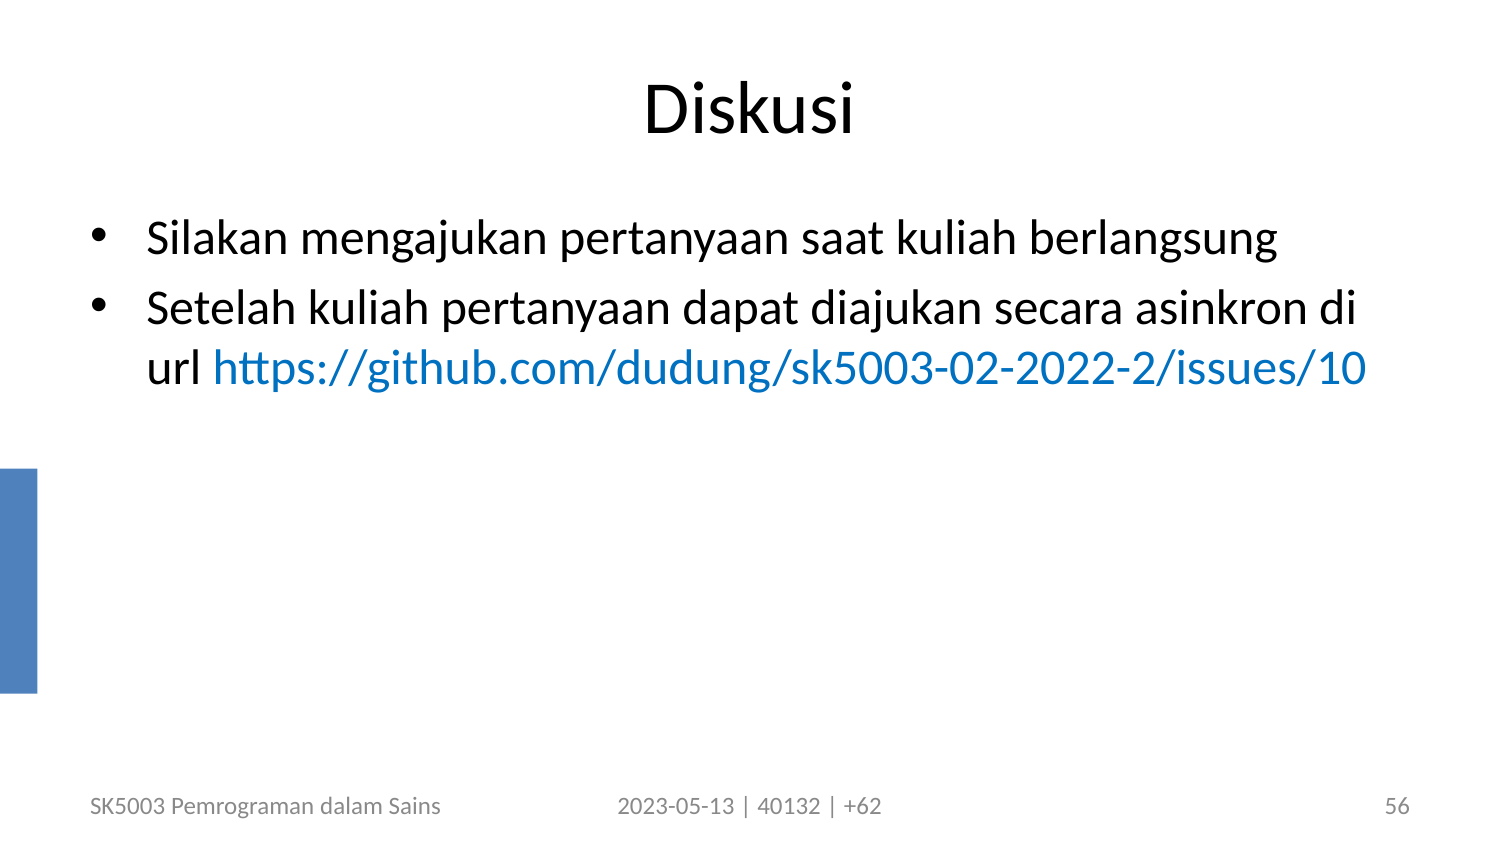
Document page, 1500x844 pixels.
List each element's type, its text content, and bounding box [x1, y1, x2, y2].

text_box [203, 334, 1366, 401]
list Silakan mengajukan pertanyaan saat kuliah berlangsung Setelah kuliah pertanyaan dapat diajukan secara asinkron di url https://github.com/dudung/sk5003-02-2022-2/issues/10 [74, 196, 1426, 754]
footer 2023-05-13 | 40132 | +62 [512, 782, 988, 827]
slide_number SK5003 Pemrograman dalam Sains [75, 782, 463, 827]
slide_number 56 [1074, 782, 1425, 827]
title Diskusi [74, 33, 1426, 175]
